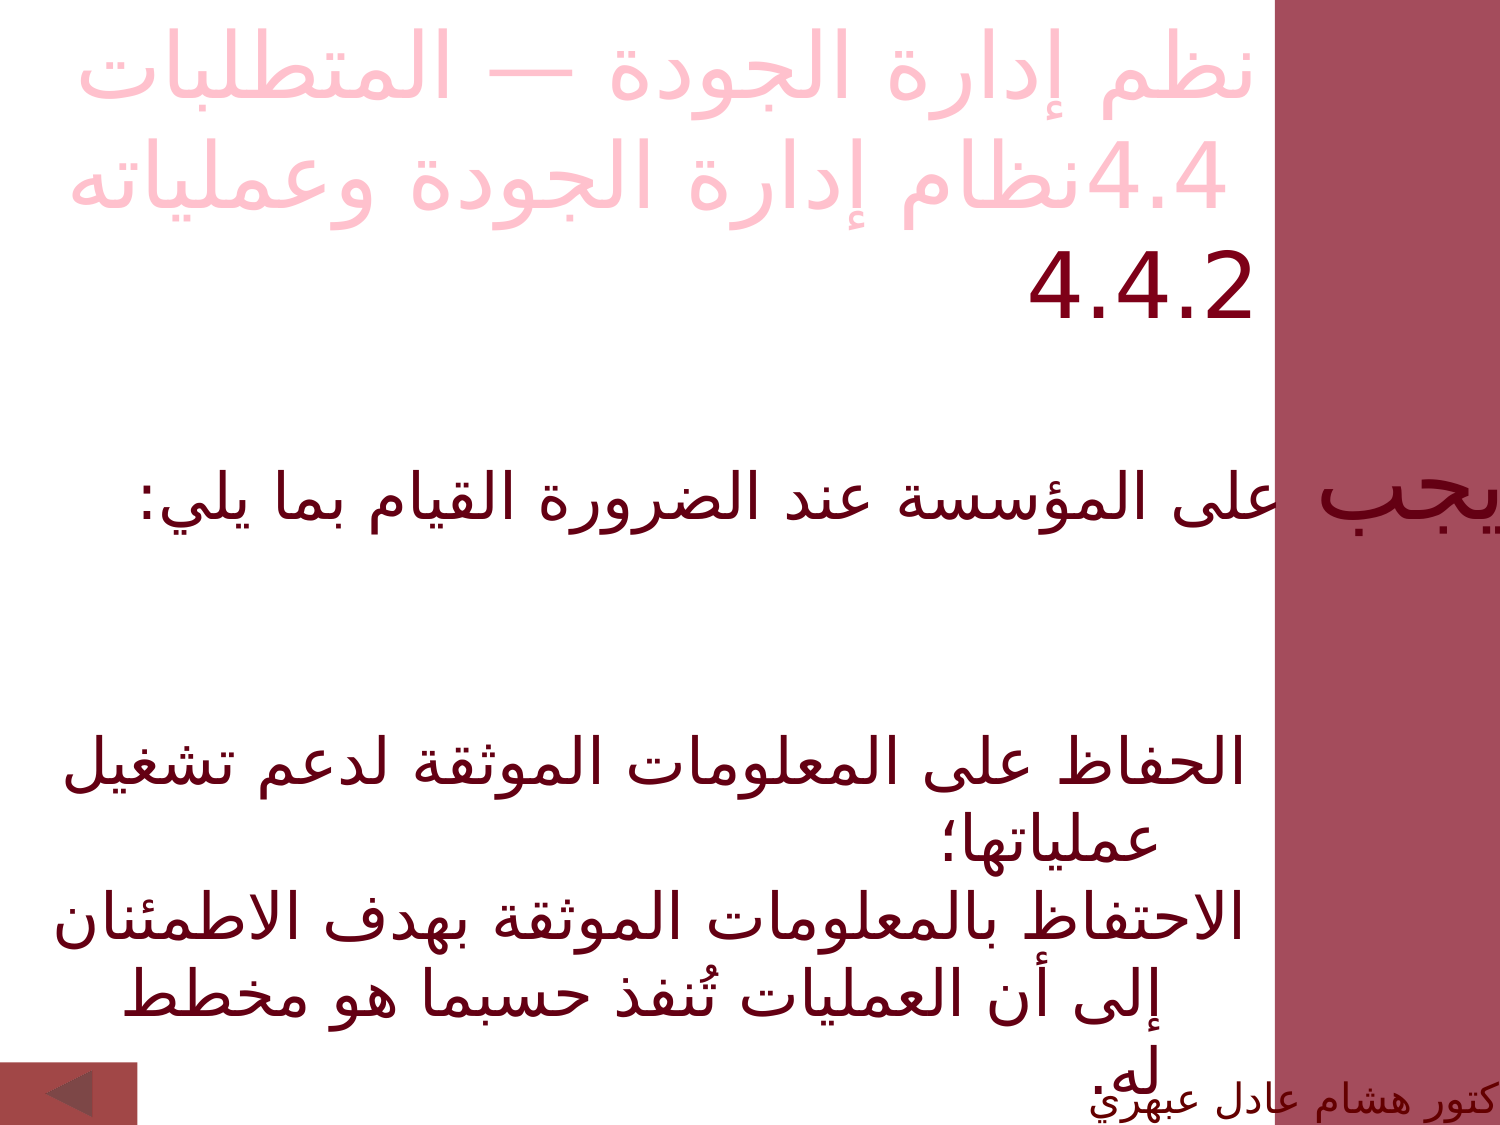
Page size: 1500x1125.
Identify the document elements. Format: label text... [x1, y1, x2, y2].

text_box [1273, 0, 1500, 412]
text_box يجب على المؤسسة عند الضرورة القيام بما يلي: [122, 412, 1500, 548]
text_box الحفاظ على المعلومات الموثقة لدعم تشغيل عملياتها؛ الاحتفاظ بالمعلومات الموثقة بهدف الاطمئنان إلى أن العمليات تُنفذ حسبما هو مخطط له. [12, 712, 1263, 1115]
text_box [1273, 548, 1500, 1064]
text_box [0, 1060, 140, 1125]
text_box نظم إدارة الجودة — المتطلبات 4.4نظام إدارة الجودة وعملياته 4.4.2 [0, 0, 1275, 345]
text_box الدكتور هشام عادل عبهري [1073, 1064, 1500, 1125]
